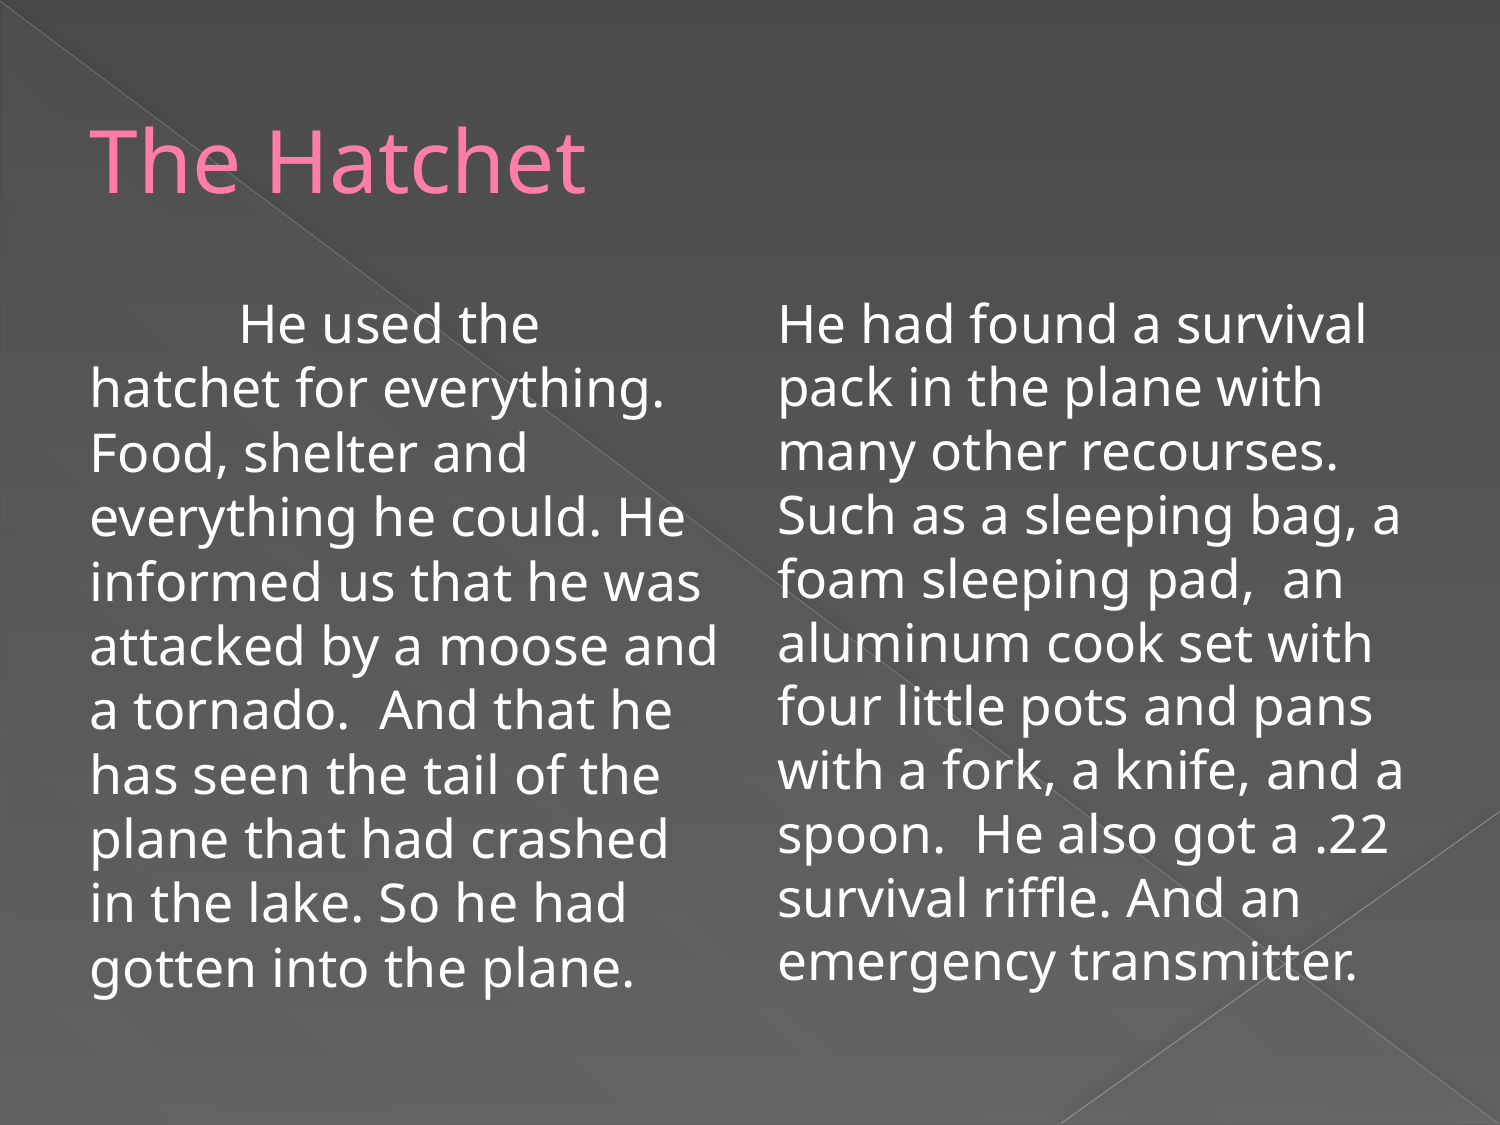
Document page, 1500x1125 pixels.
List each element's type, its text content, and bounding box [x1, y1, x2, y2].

list He had found a survival pack in the plane with many other recourses. Such as a sleeping bag, a foam sleeping pad, an aluminum cook set with four little pots and pans with a fork, a knife, and a spoon. He also got a .22 survival riffle. And an emergency transmitter. [762, 282, 1425, 1025]
list He used the hatchet for everything. Food, shelter and everything he could. He informed us that he was attacked by a moose and a tornado. And that he has seen the tail of the plane that had crashed in the lake. So he had gotten into the plane. [75, 282, 738, 1025]
title The Hatchet [75, 43, 1425, 274]
